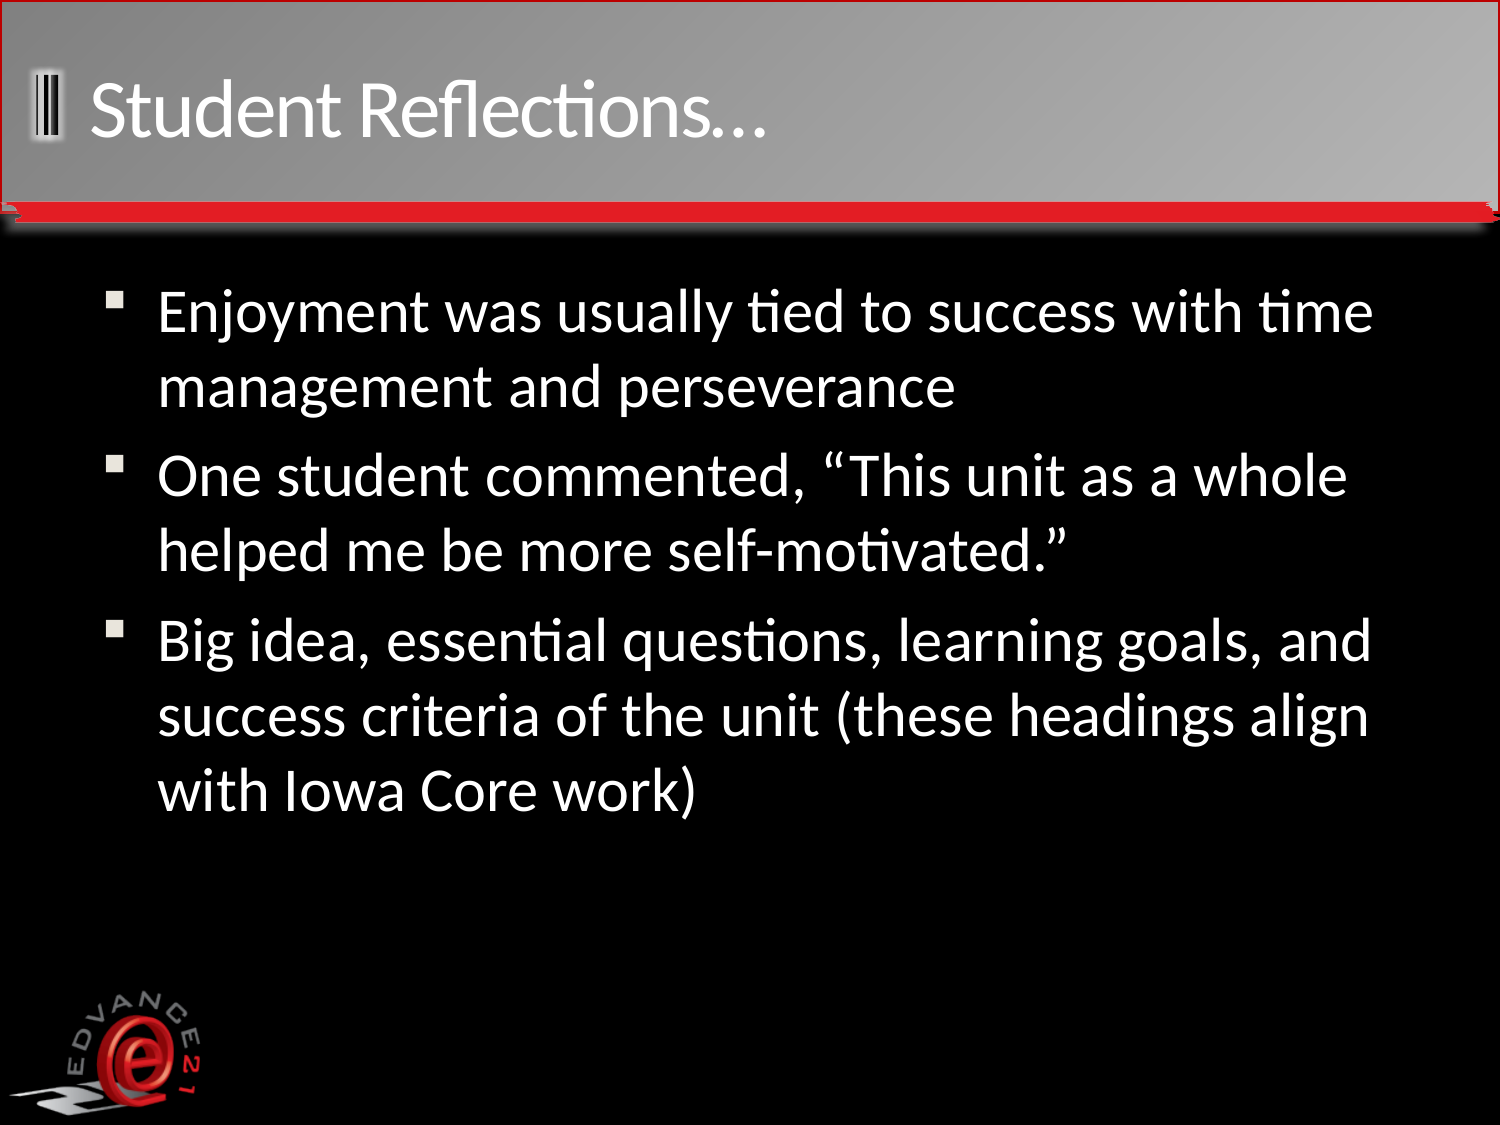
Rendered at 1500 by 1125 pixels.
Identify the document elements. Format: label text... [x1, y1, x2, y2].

picture [0, 983, 225, 1125]
list Enjoyment was usually tied to success with time management and perseverance One student commented, “This unit as a whole helped me be more self-motivated.” Big idea, essential questions, learning goals, and success criteria of the unit (these headings align with Iowa Core work) [75, 262, 1425, 1043]
title Student Reflections… [75, 46, 1425, 188]
picture [0, 199, 1500, 225]
